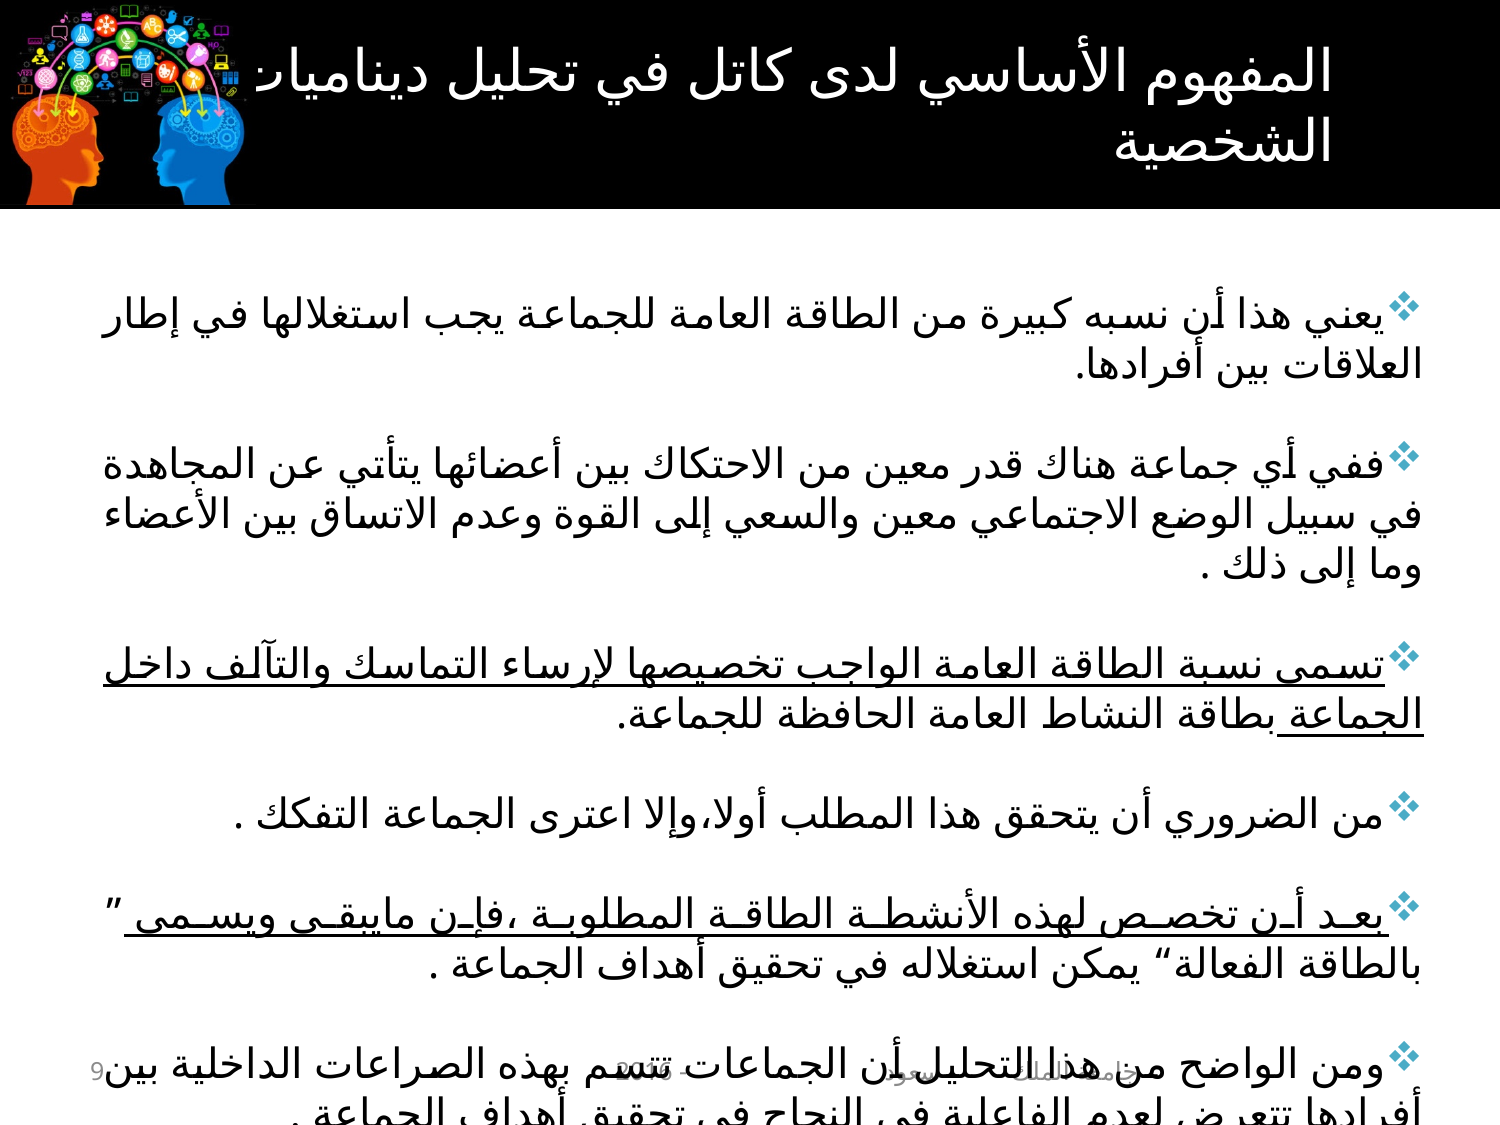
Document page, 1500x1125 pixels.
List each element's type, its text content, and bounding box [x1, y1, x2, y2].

picture [0, 0, 256, 205]
footer جامعة الملك سعود - 2016 [512, 1042, 988, 1103]
text_box يعني هذا أن نسبه كبيرة من الطاقة العامة للجماعة يجب استغلالها في إطار العلاقات بين أفرادها. ففي أي جماعة هناك قدر معين من الاحتكاك بين أعضائها يتأتي عن المجاهدة في سبيل الوضع الاجتماعي معين والسعي إلى القوة وعدم الاتساق بين الأعضاء وما إلى ذلك . تسمى نسبة الطاقة العامة الواجب تخصيصها لإرساء التماسك والتآلف داخل الجماعة بطاقة النشاط العامة الحافظة للجماعة. من الضروري أن يتحقق هذا المطلب أولا،وإلا اعترى الجماعة التفكك . بعد أن تخصص لهذه الأنشطة الطاقة المطلوبة ،فإن مايبقى ويسمى ” بالطاقة الفعالة“ يمكن استغلاله في تحقيق أهداف الجماعة . ومن الواضح من هذا التحليل أن الجماعات تتسم بهذه الصراعات الداخلية بين أفرادها تتعرض لعدم الفاعلية في النجاح في تحقيق أهداف الجماعة . [88, 278, 1439, 1035]
slide_number 9 [75, 1042, 425, 1103]
text_box المفهوم الأساسي لدى كاتل في تحليل ديناميات الشخصية [257, 0, 1500, 209]
